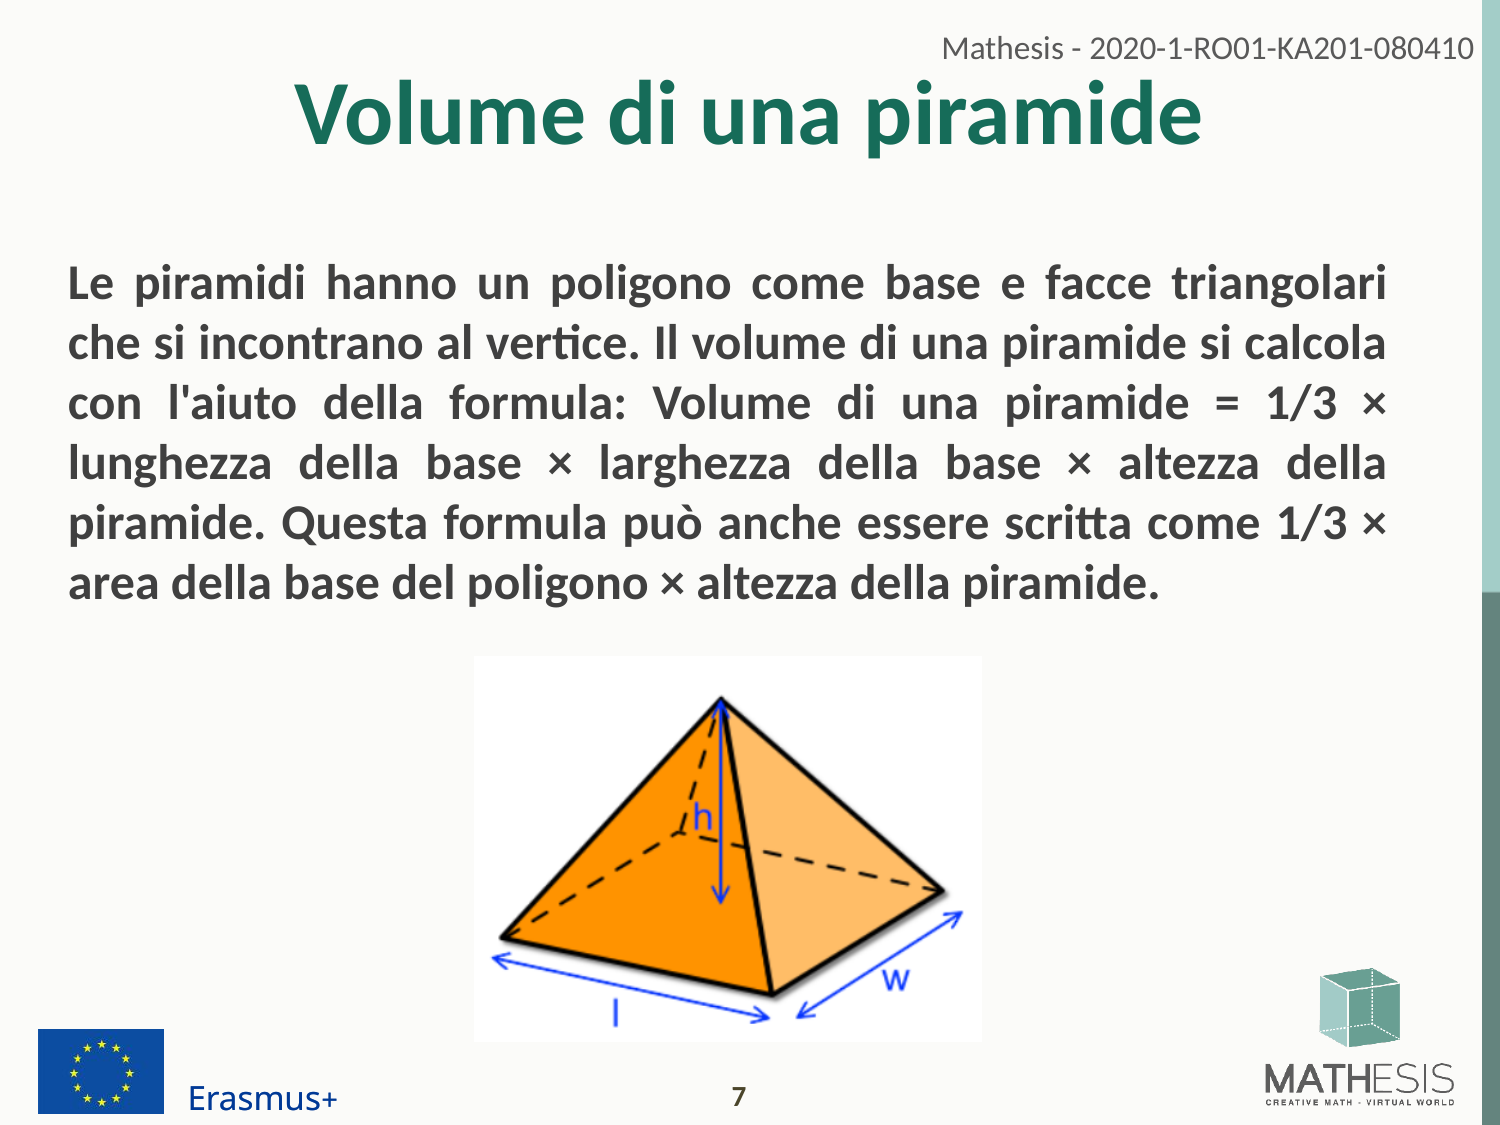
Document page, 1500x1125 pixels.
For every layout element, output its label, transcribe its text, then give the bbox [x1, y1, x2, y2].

title Volume di una piramide [75, 45, 1425, 233]
picture [38, 1029, 164, 1114]
picture [474, 655, 982, 1042]
list Le piramidi hanno un poligono come base e facce triangolari che si incontrano al vertice. Il volume di una piramide si calcola con l'aiuto della formula: Volume di una piramide = 1/3 × lunghezza della base × larghezza della base × altezza della piramide. Questa formula può anche essere scritta come 1/3 × area della base del poligono × altezza della piramide. [53, 172, 1404, 915]
